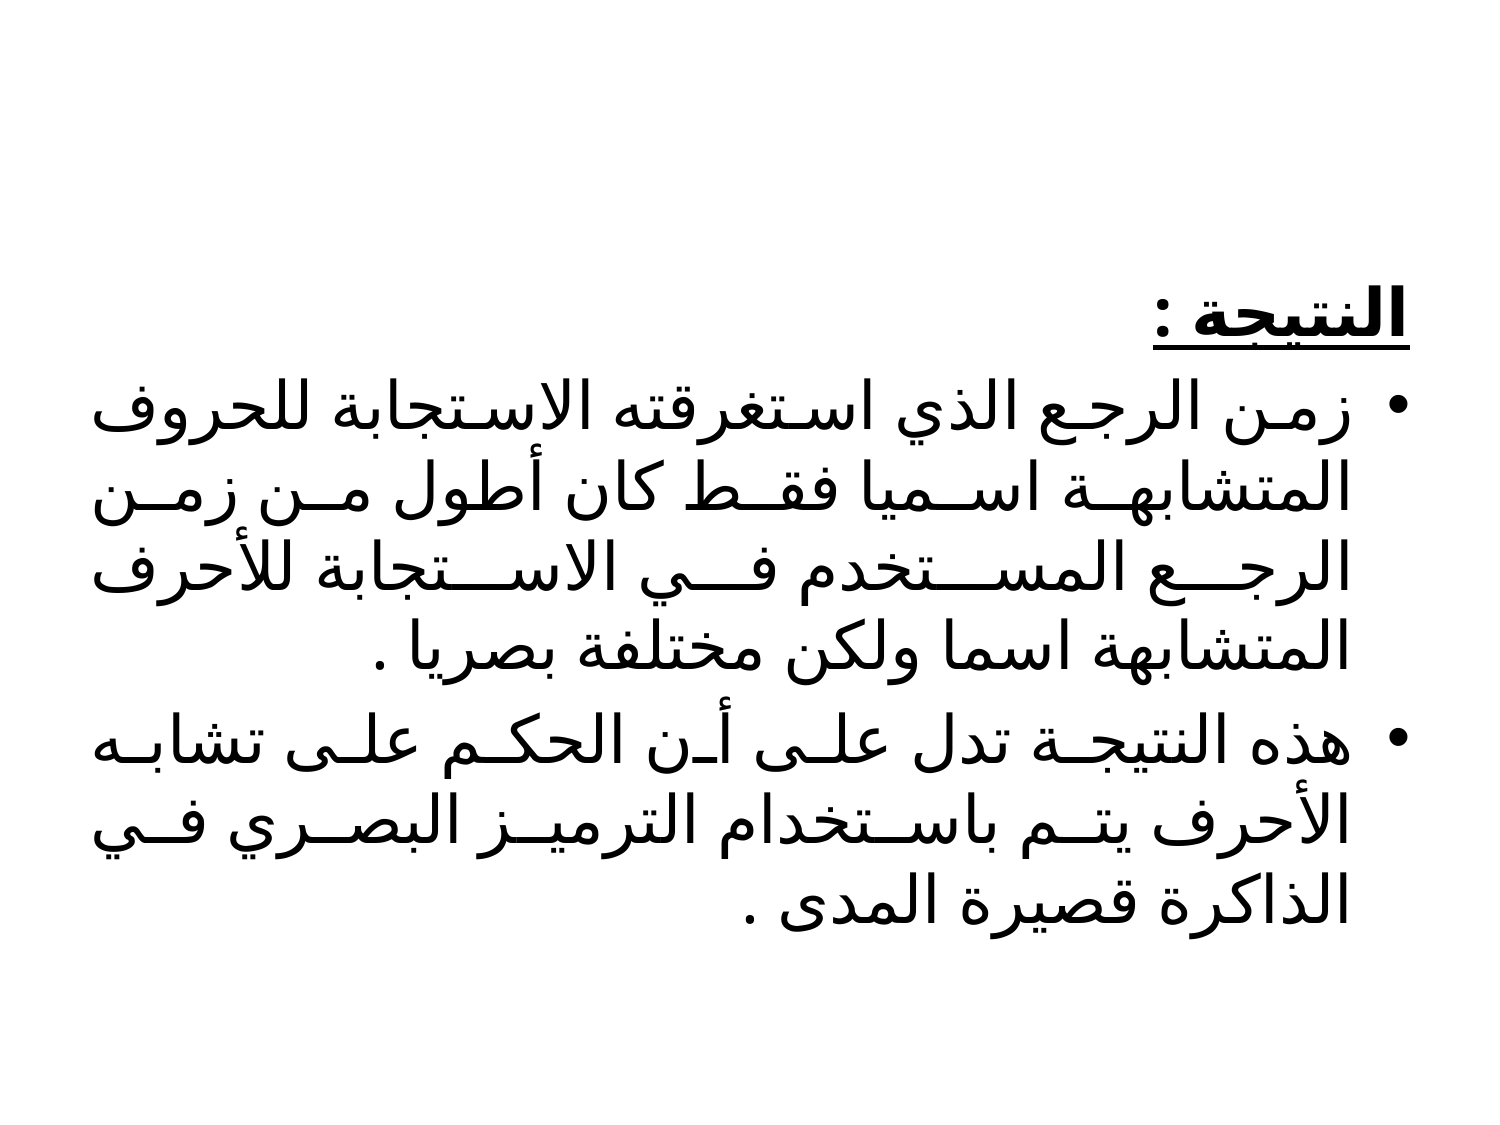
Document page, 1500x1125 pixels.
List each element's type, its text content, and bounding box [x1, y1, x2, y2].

list النتيجة : زمن الرجع الذي استغرقته الاستجابة للحروف المتشابهة اسميا فقط كان أطول من زمن الرجع المستخدم في الاستجابة للأحرف المتشابهة اسما ولكن مختلفة بصريا . هذه النتيجة تدل على أن الحكم على تشابه الأحرف يتم باستخدام الترميز البصري في الذاكرة قصيرة المدى . [75, 262, 1425, 1005]
